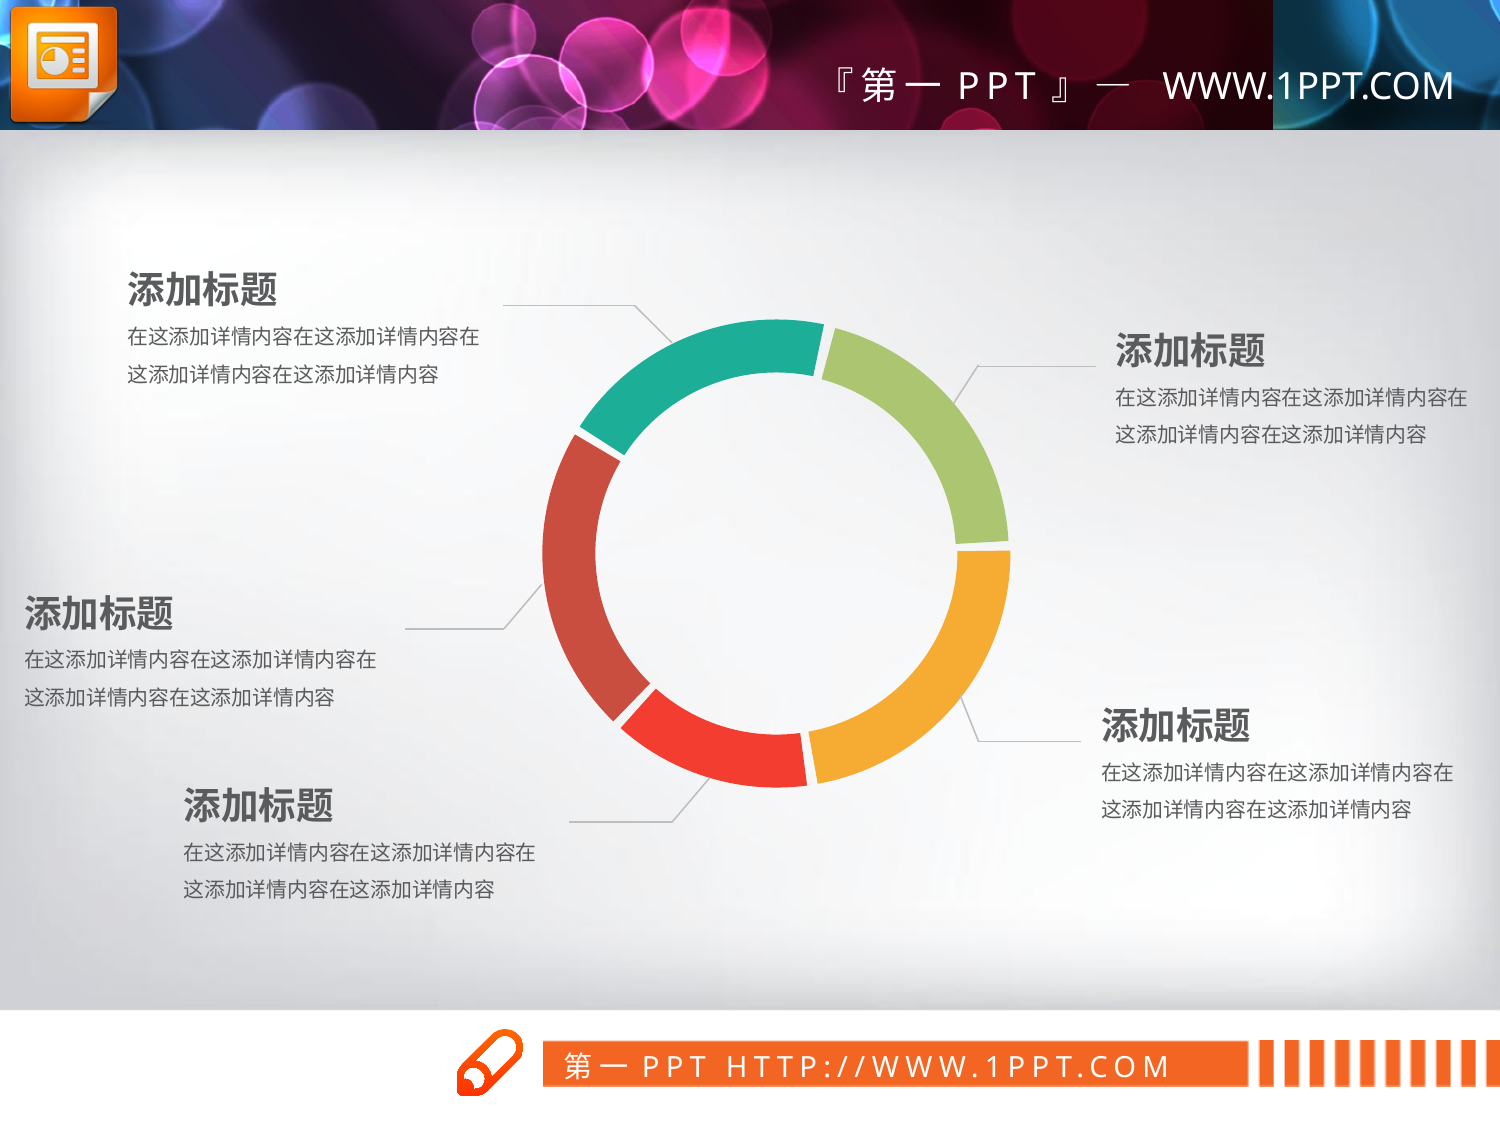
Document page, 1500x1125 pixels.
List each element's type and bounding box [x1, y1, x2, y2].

text_box [9, 236, 1494, 912]
picture [0, 0, 1500, 1012]
picture [543, 1040, 1500, 1087]
